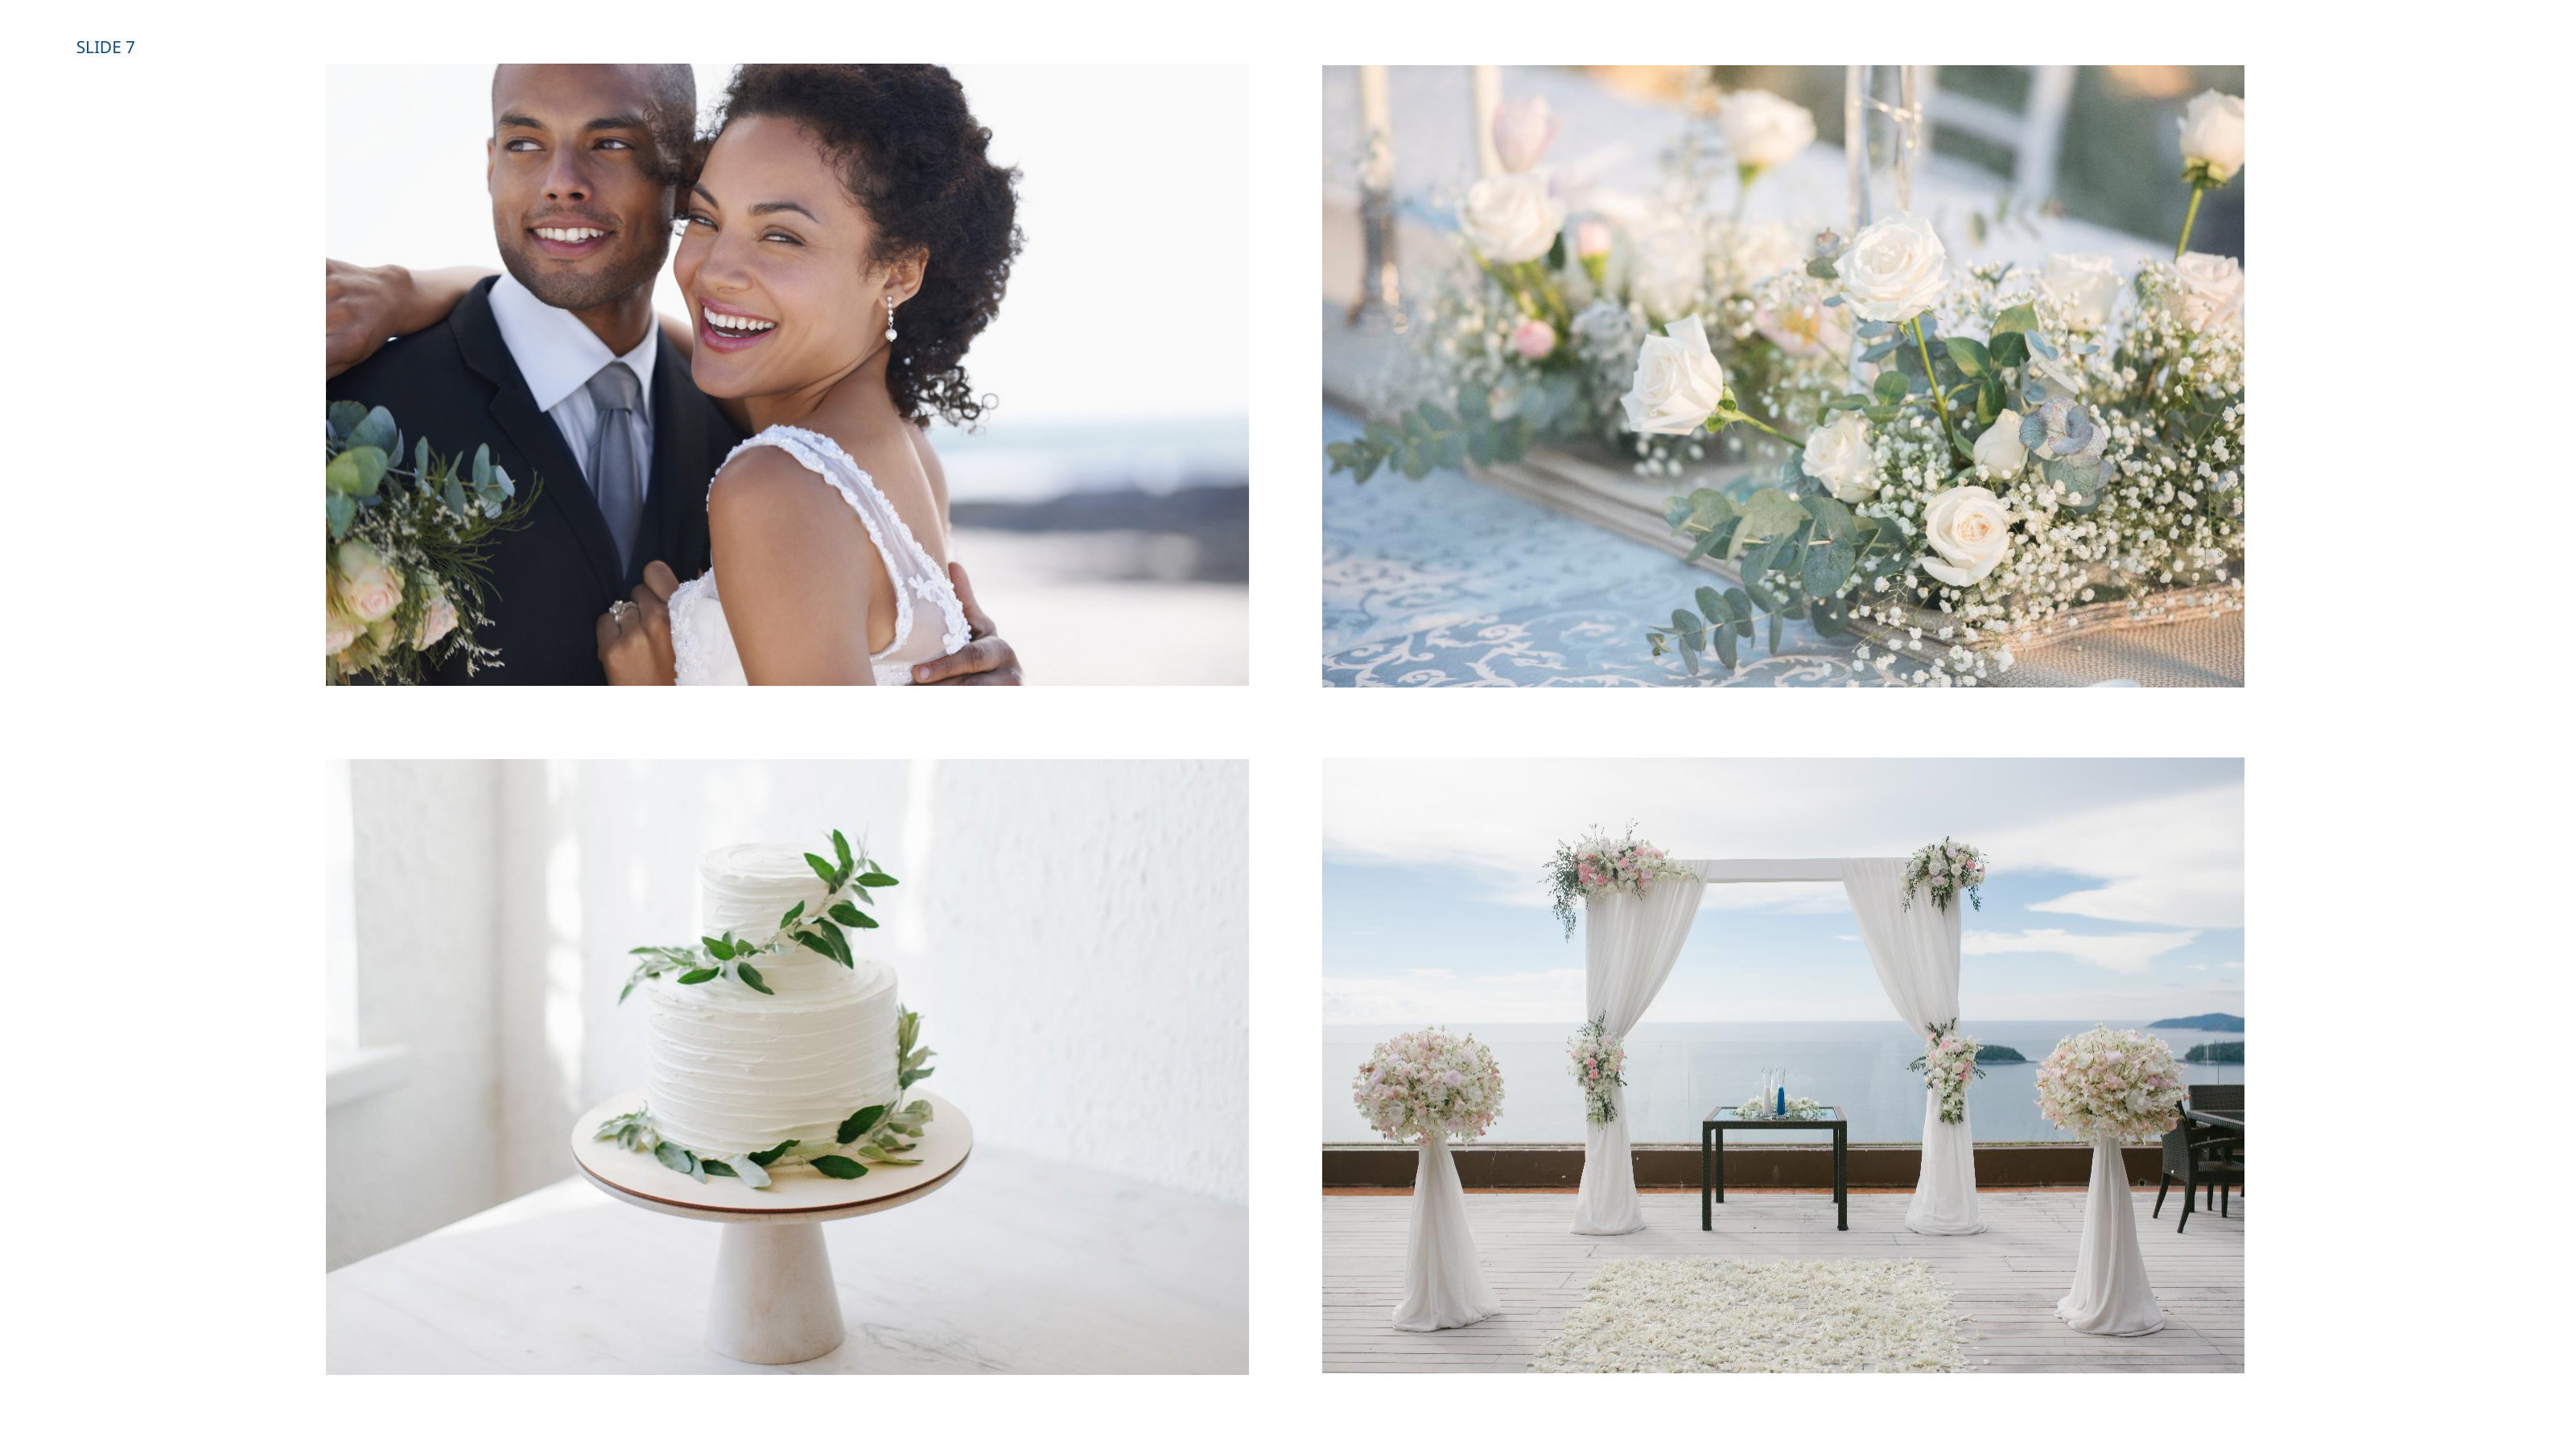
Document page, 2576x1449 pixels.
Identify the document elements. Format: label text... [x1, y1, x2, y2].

picture [1321, 64, 2244, 687]
title Slide 7 [64, 24, 2285, 72]
picture [1321, 758, 2244, 1373]
picture [326, 759, 1249, 1375]
picture [326, 64, 1249, 687]
